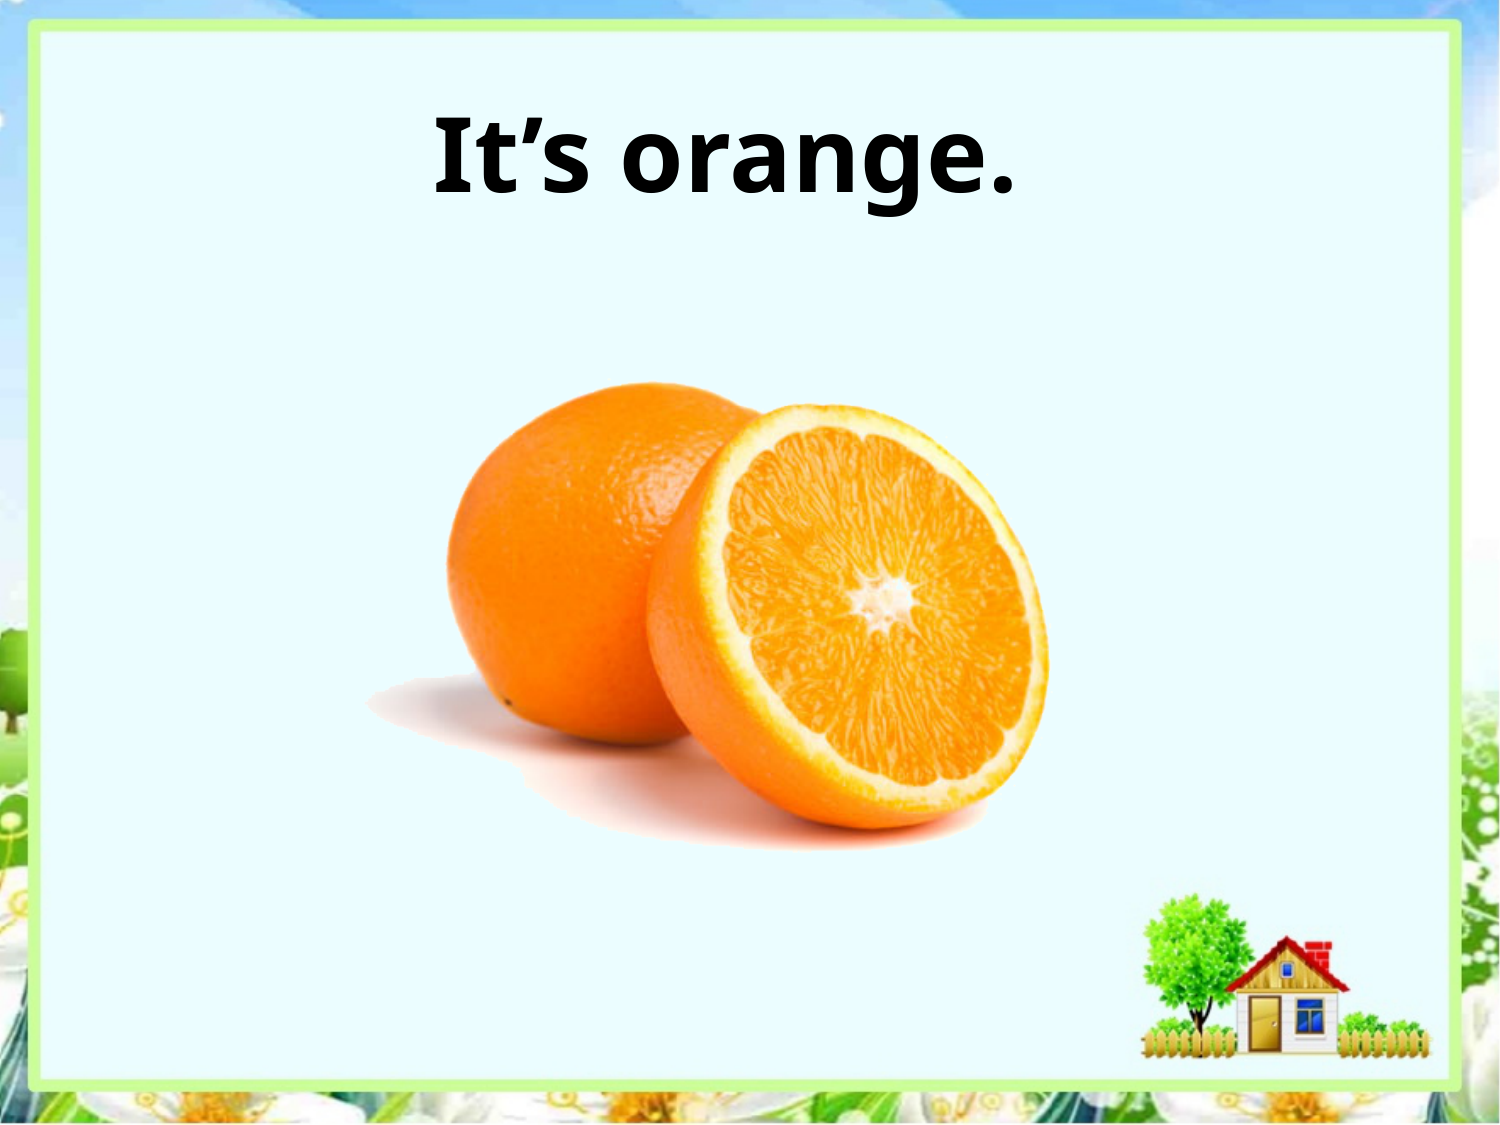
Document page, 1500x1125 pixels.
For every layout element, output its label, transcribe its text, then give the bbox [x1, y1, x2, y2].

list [336, 337, 1138, 865]
text_box It’s orange. [419, 81, 1270, 222]
picture [0, 0, 1500, 1125]
